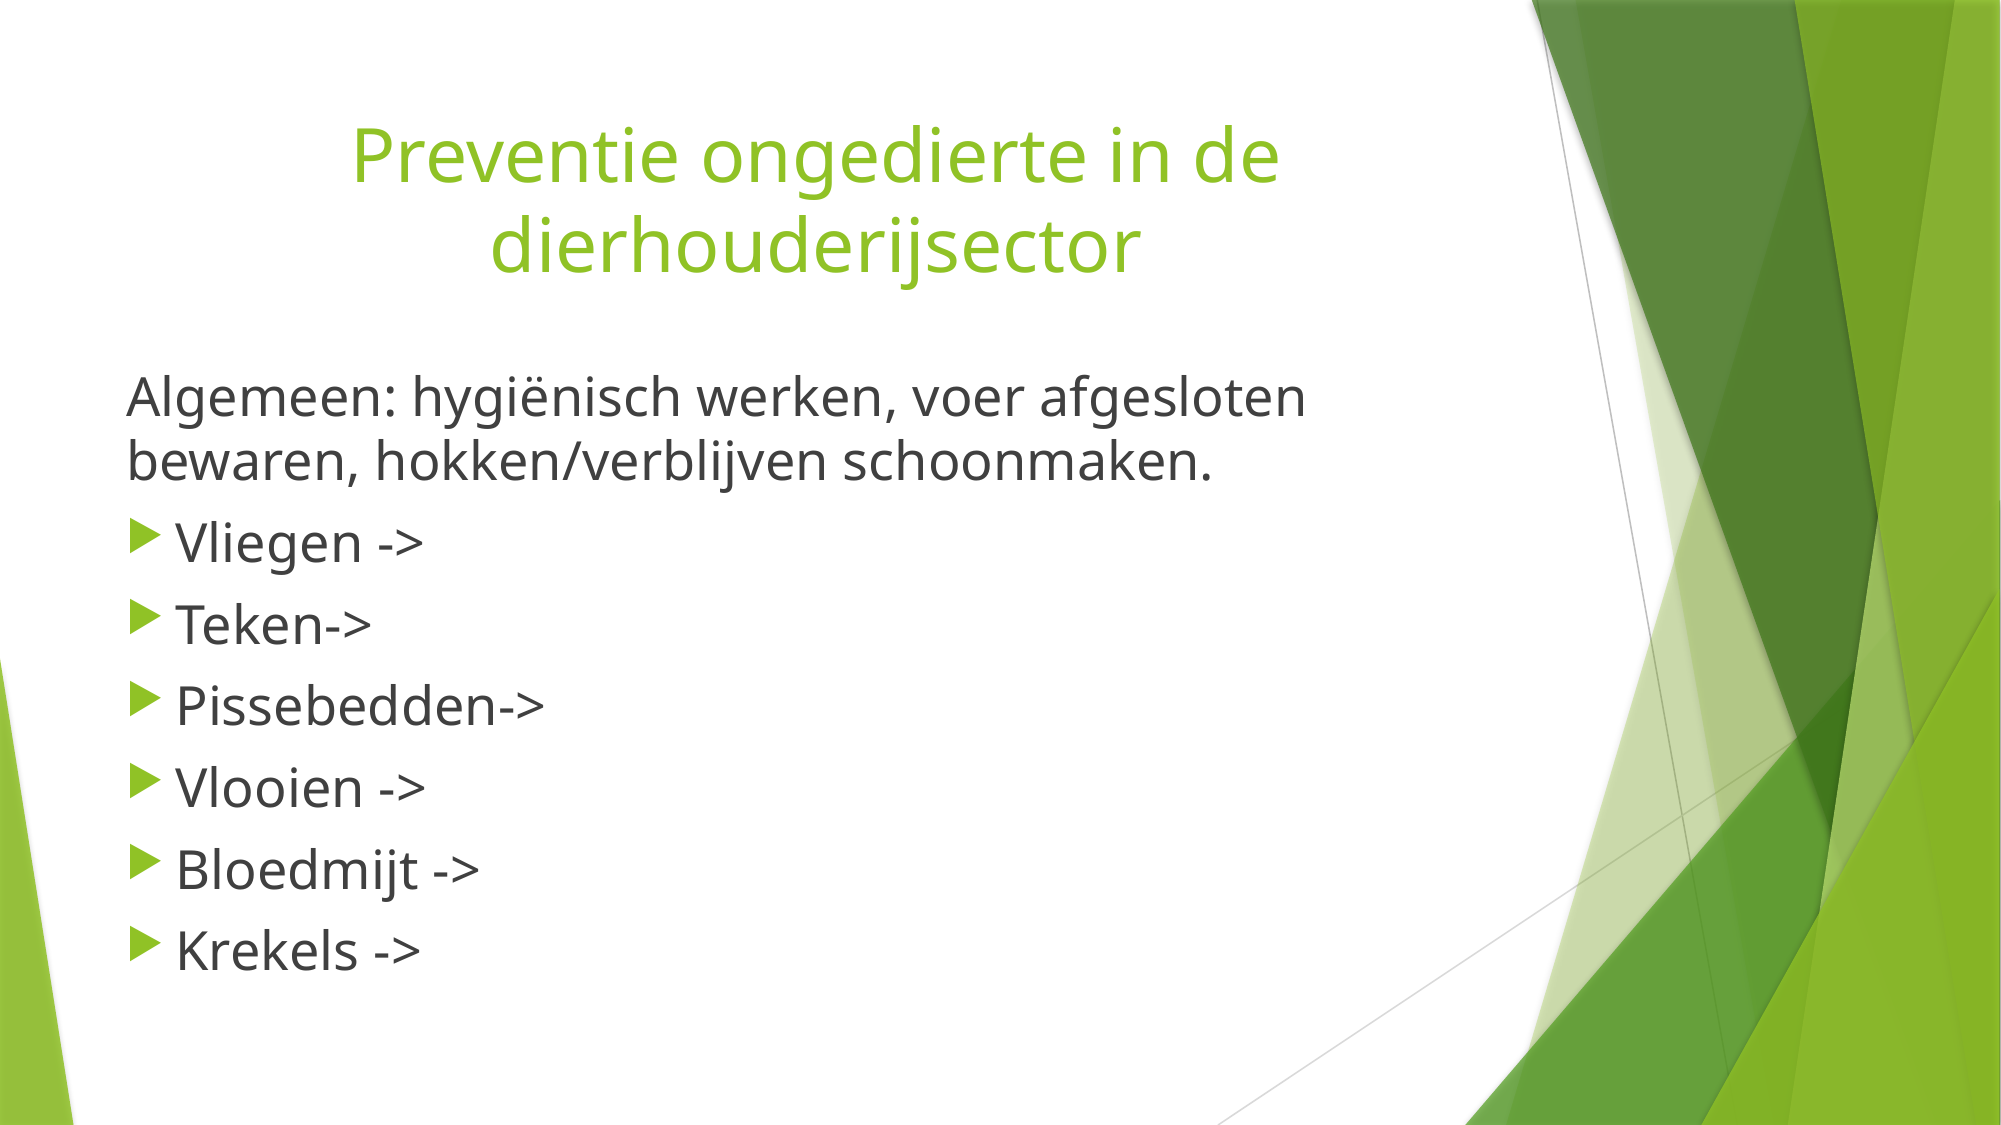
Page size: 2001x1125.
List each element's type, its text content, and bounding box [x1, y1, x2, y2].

title Preventie ongedierte in de dierhouderijsector [111, 99, 1522, 317]
list Algemeen: hygiënisch werken, voer afgesloten bewaren, hokken/verblijven schoonmaken. Vliegen -> Teken-> Pissebedden-> Vlooien -> Bloedmijt -> Krekels -> [111, 354, 1522, 992]
